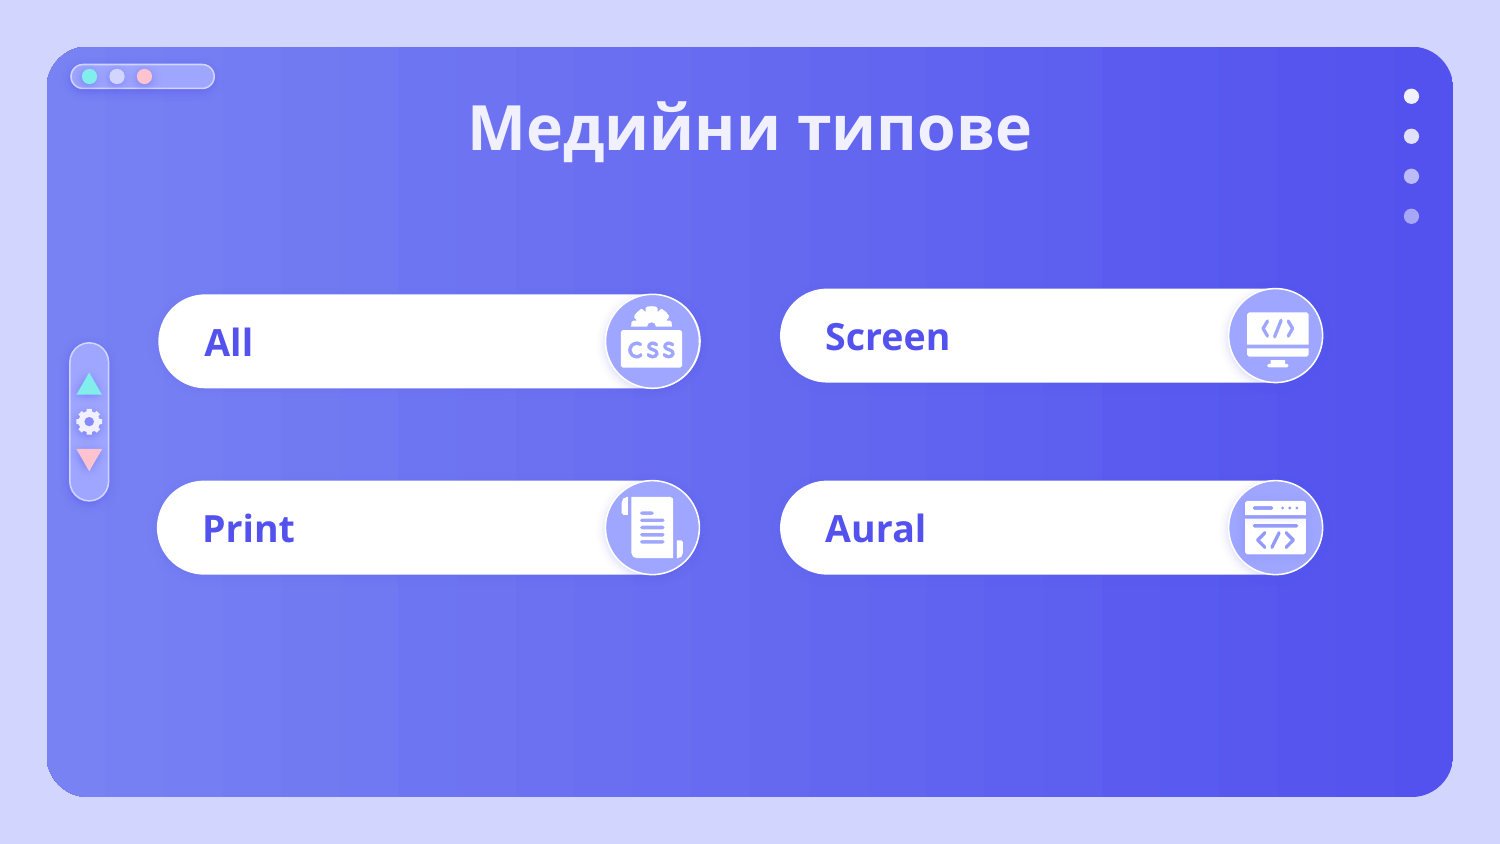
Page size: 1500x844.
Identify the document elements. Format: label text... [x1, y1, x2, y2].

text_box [1244, 500, 1307, 555]
text_box [1228, 480, 1323, 575]
text_box [628, 568, 677, 575]
text_box [76, 408, 103, 435]
text_box [1228, 288, 1323, 368]
title Медийни типове [118, 72, 1382, 167]
text_box [69, 342, 109, 422]
text_box [1253, 377, 1298, 383]
text_box Print [187, 500, 608, 555]
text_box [620, 305, 683, 368]
text_box [158, 294, 633, 389]
text_box Screen [810, 308, 1232, 363]
text_box [780, 288, 1260, 383]
text_box [623, 294, 684, 306]
title All [189, 314, 609, 368]
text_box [1246, 312, 1309, 368]
text_box [605, 480, 700, 560]
text_box [605, 313, 616, 371]
text_box [156, 480, 635, 575]
text_box [620, 308, 700, 389]
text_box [621, 496, 684, 559]
text_box [76, 372, 102, 395]
text_box [69, 428, 109, 501]
text_box [780, 480, 1259, 575]
text_box [76, 448, 103, 472]
text_box Aural [810, 500, 1232, 555]
